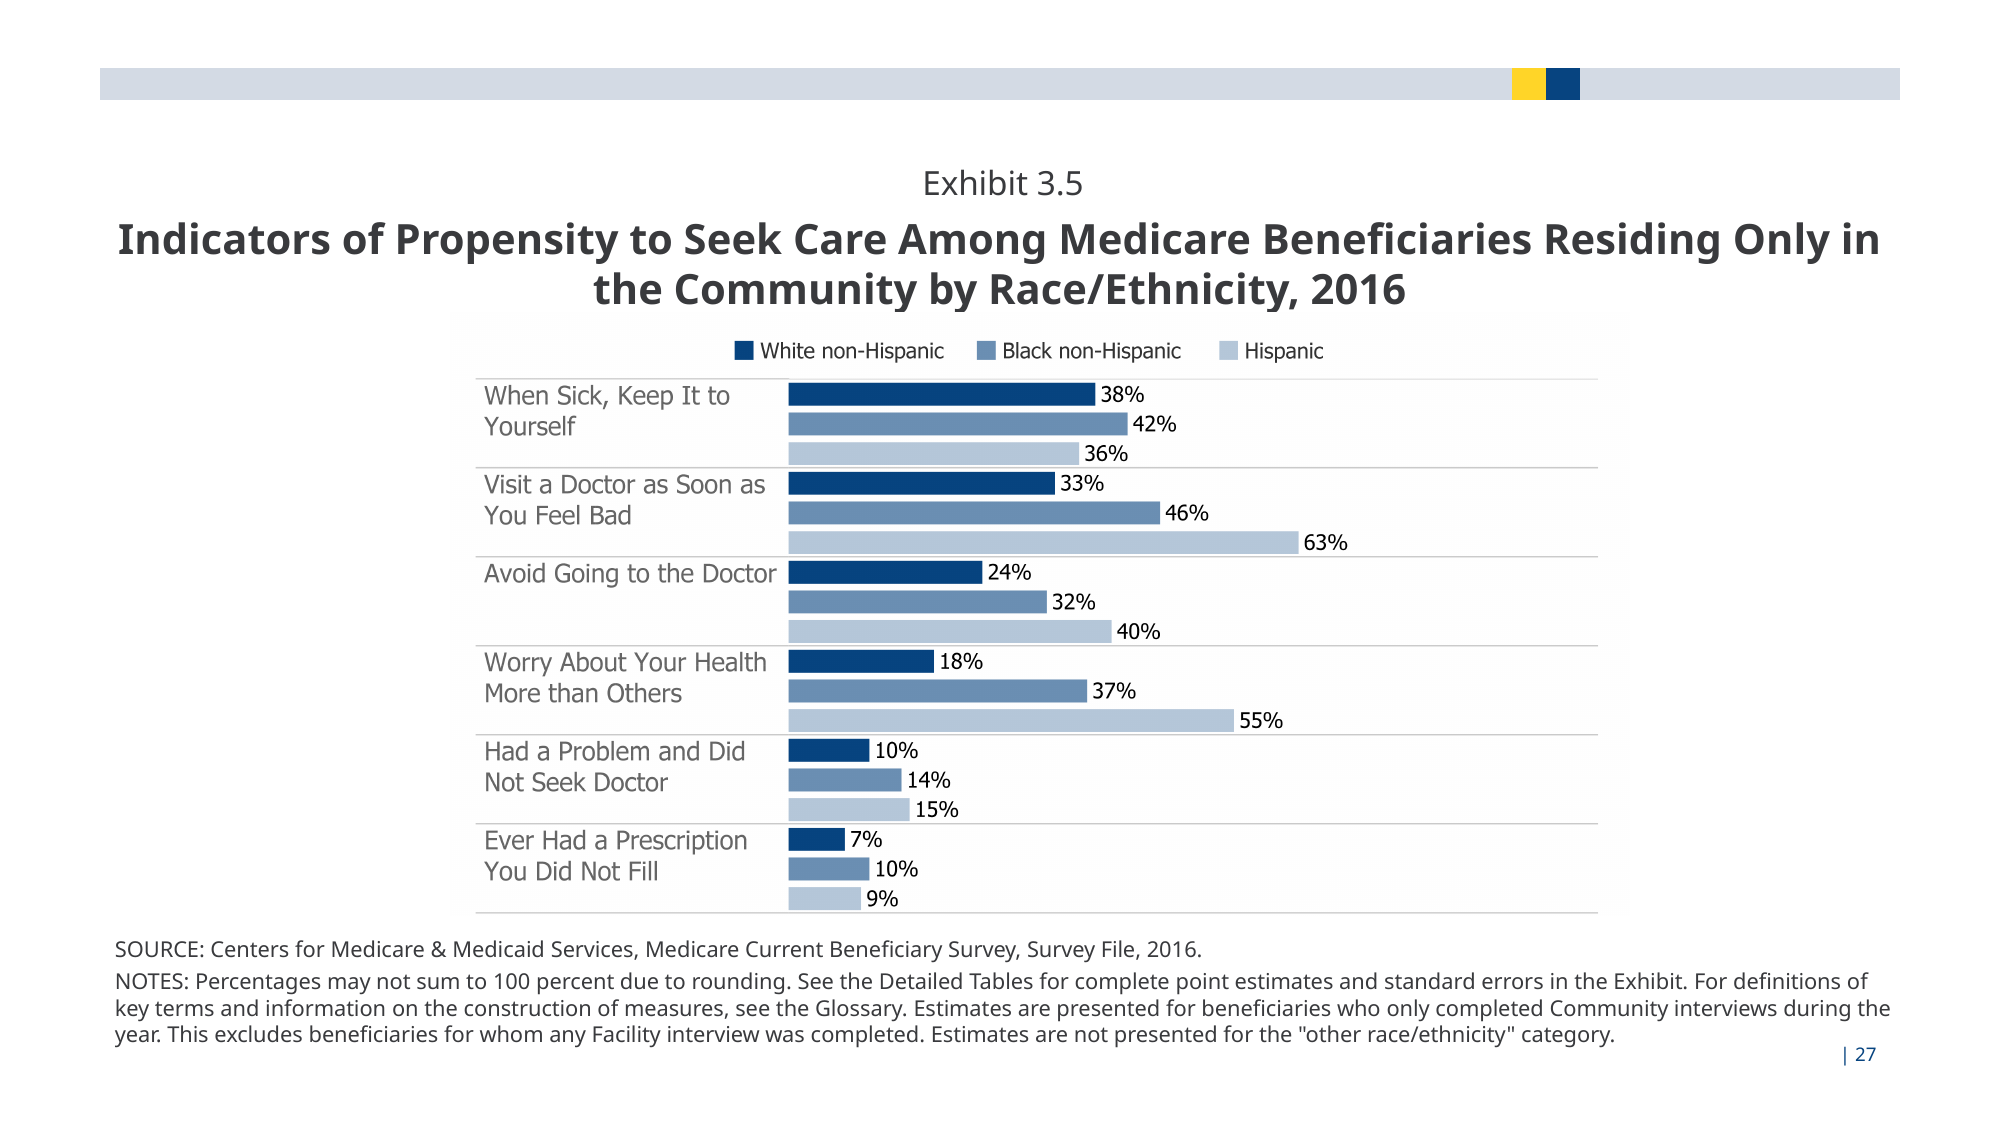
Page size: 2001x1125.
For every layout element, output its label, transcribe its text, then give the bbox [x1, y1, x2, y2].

list SOURCE: Centers for Medicare & Medicaid Services, Medicare Current Beneficiary Survey, Survey File, 2016. NOTES: Percentages may not sum to 100 percent due to rounding. See the Detailed Tables for complete point estimates and standard errors in the Exhibit. For definitions of key terms and information on the construction of measures, see the Glossary. Estimates are presented for beneficiaries who only completed Community interviews during the year. This excludes beneficiaries for whom any Facility interview was completed. Estimates are not presented for the "other race/ethnicity" category. [99, 928, 1900, 1088]
title Exhibit 3.5 [99, 154, 1900, 213]
list Indicators of Propensity to Seek Care Among Medicare Beneficiaries Residing Only in the Community by Race/Ethnicity, 2016 [99, 213, 1900, 300]
picture [449, 312, 1630, 916]
